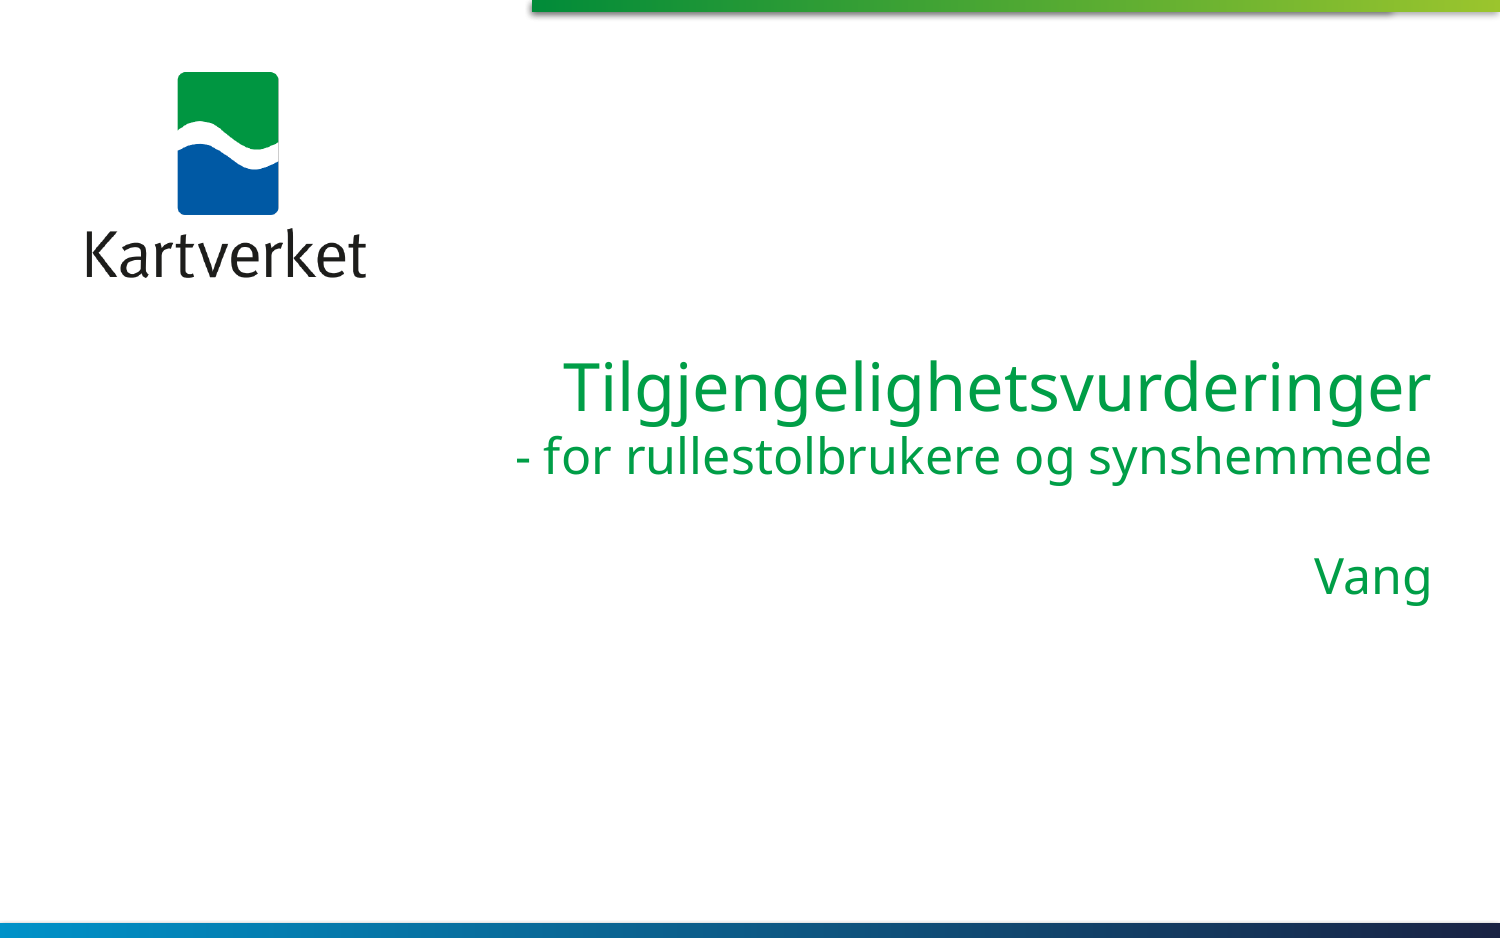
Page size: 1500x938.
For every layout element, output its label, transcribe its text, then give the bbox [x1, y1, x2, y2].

text_box Tilgjengelighetsvurderinger - for rullestolbrukere og synshemmede Vang [66, 337, 1449, 613]
